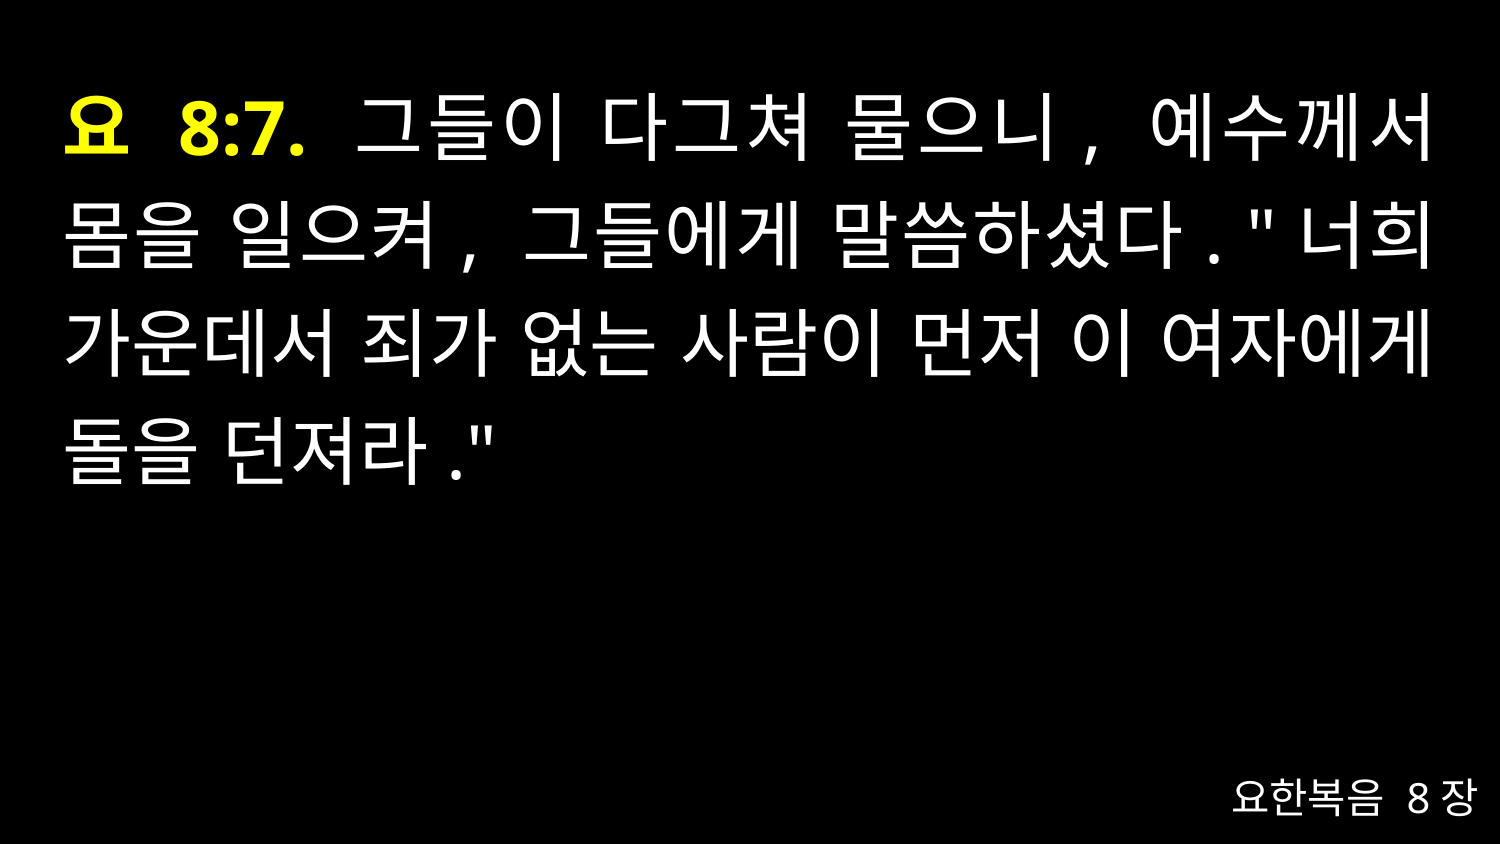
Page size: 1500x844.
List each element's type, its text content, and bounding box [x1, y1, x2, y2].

subtitle 요한복음 8장 [916, 770, 1500, 844]
title 요 8:7. 그들이 다그쳐 물으니, 예수께서 몸을 일으켜, 그들에게 말씀하셨다. "너희 가운데서 죄가 없는 사람이 먼저 이 여자에게 돌을 던져라." [0, 0, 1500, 844]
